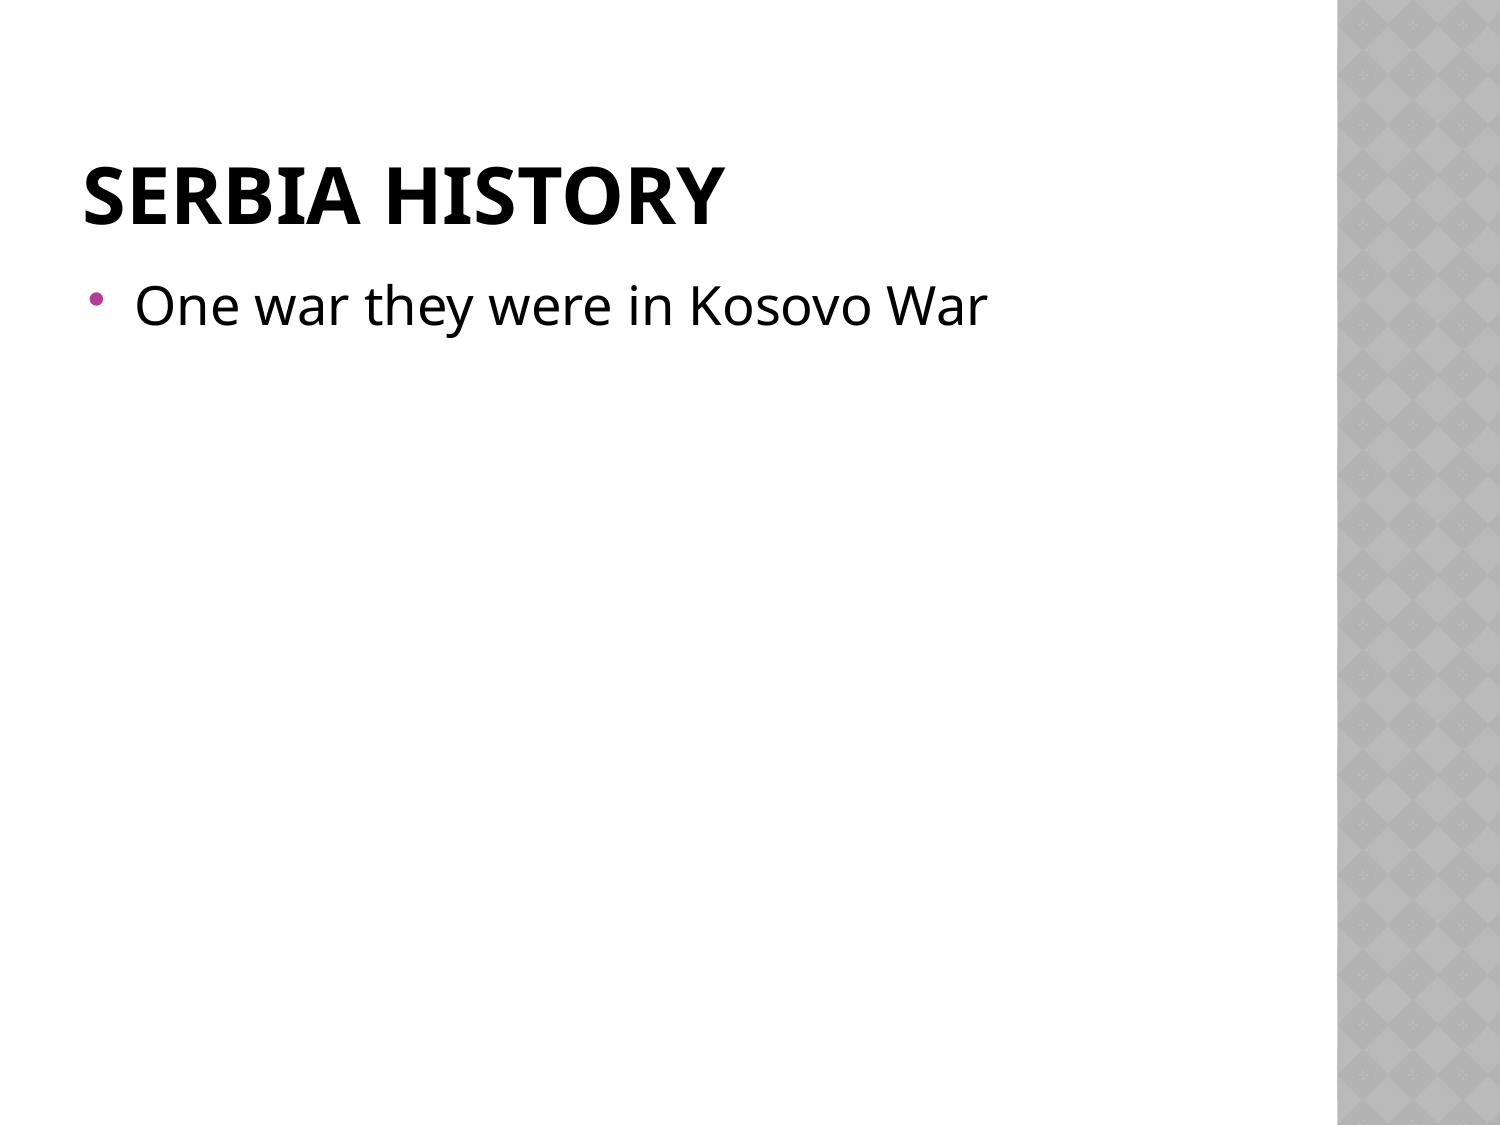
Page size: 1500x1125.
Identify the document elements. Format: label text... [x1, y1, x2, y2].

title Serbia history [75, 52, 1263, 240]
list One war they were in Kosovo War [75, 264, 1263, 1059]
